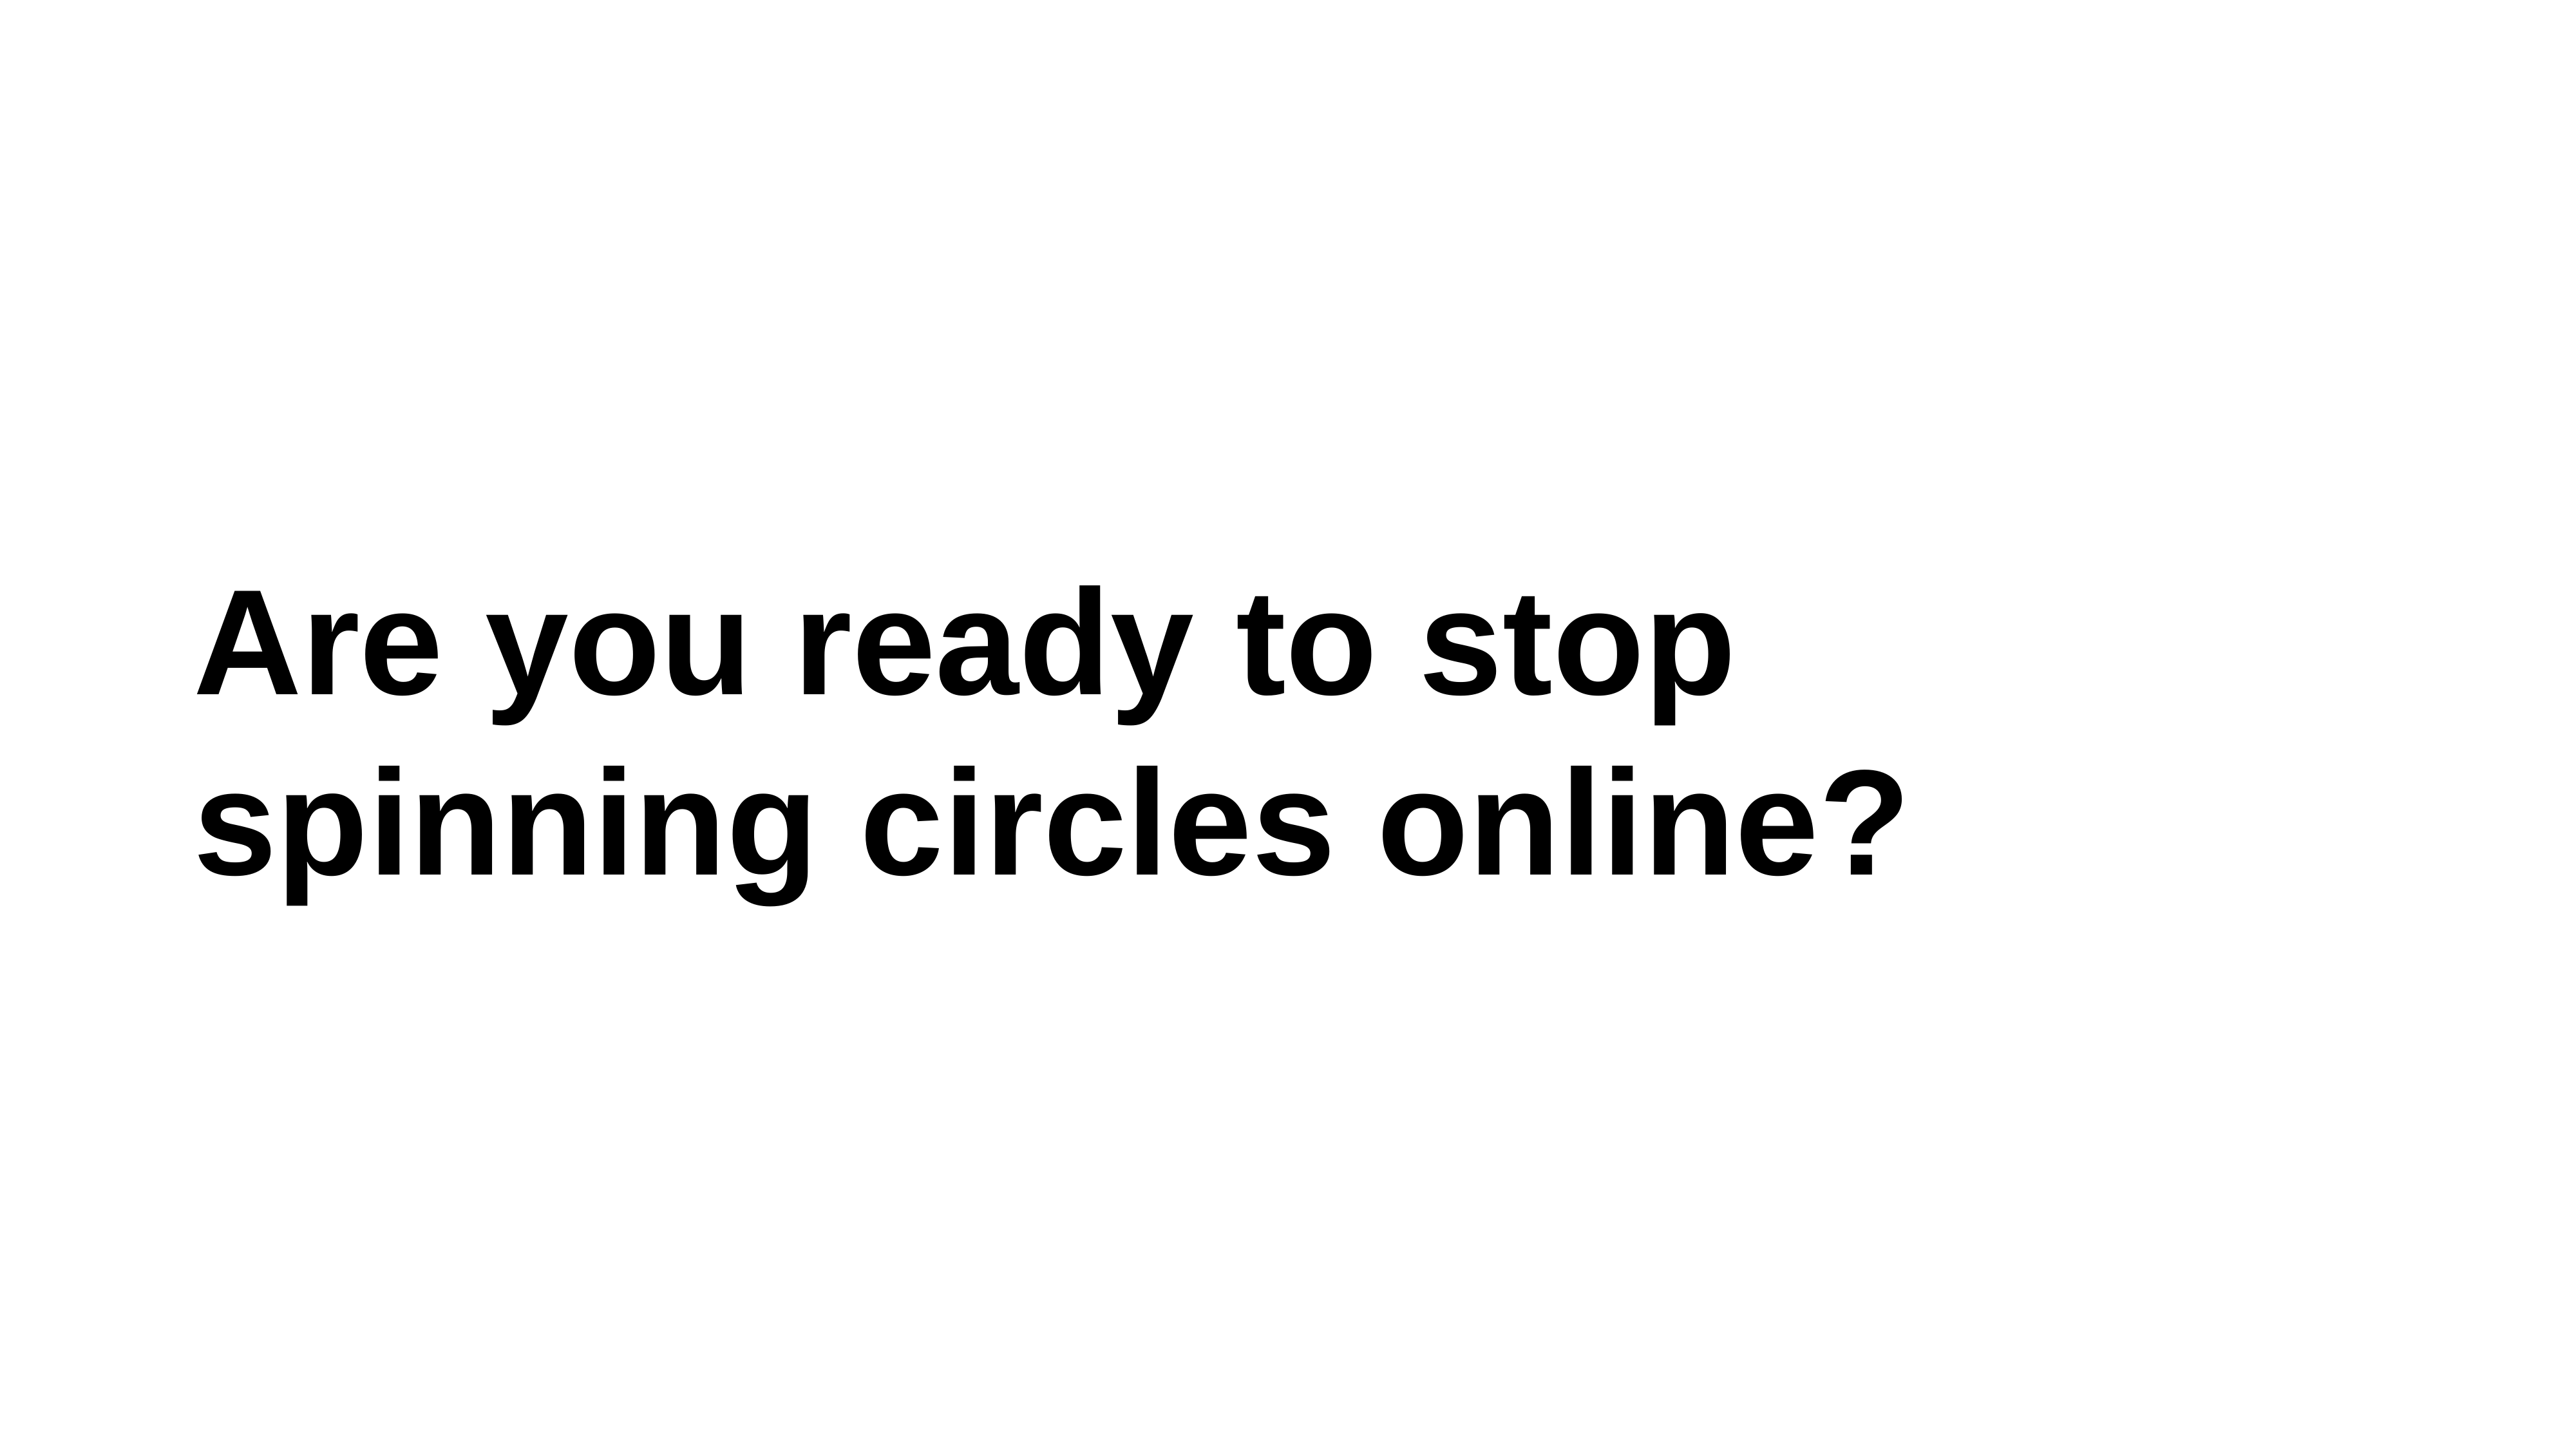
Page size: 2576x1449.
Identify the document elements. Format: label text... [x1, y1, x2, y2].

title Are you ready to stop spinning circles online? [187, 478, 2389, 971]
